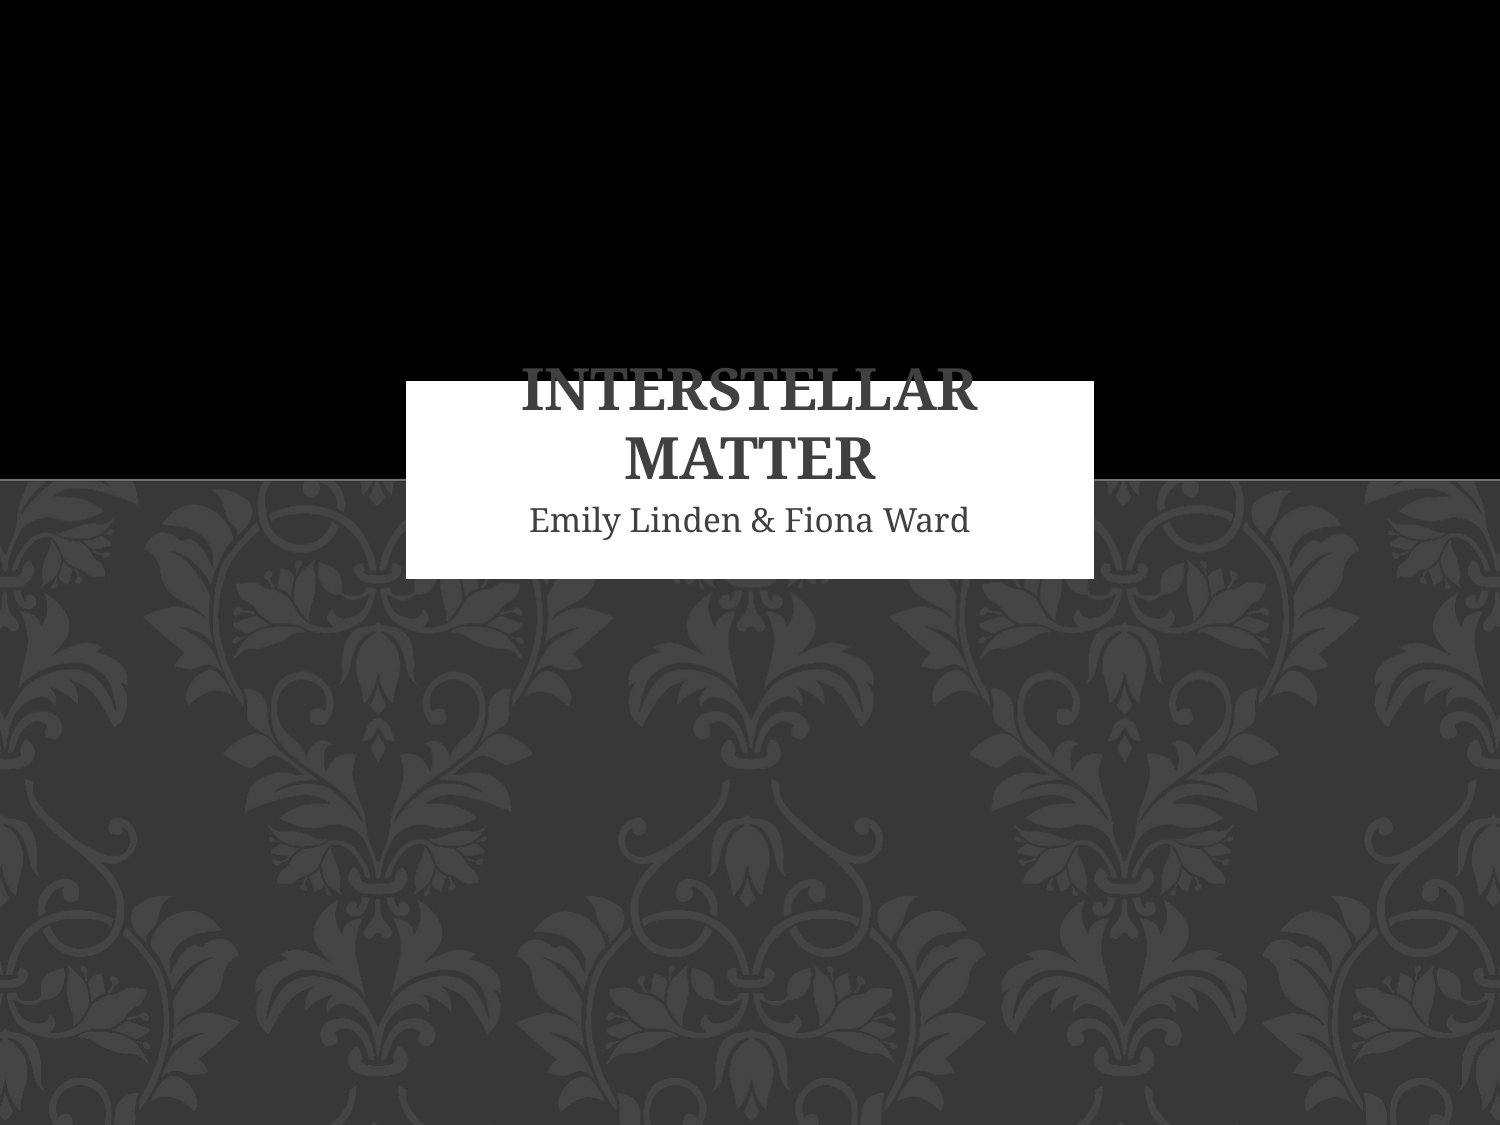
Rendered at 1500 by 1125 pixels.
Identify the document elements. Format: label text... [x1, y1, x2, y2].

title Interstellar Matter [381, 387, 1119, 498]
subtitle Emily Linden & Fiona Ward [420, 499, 1080, 570]
